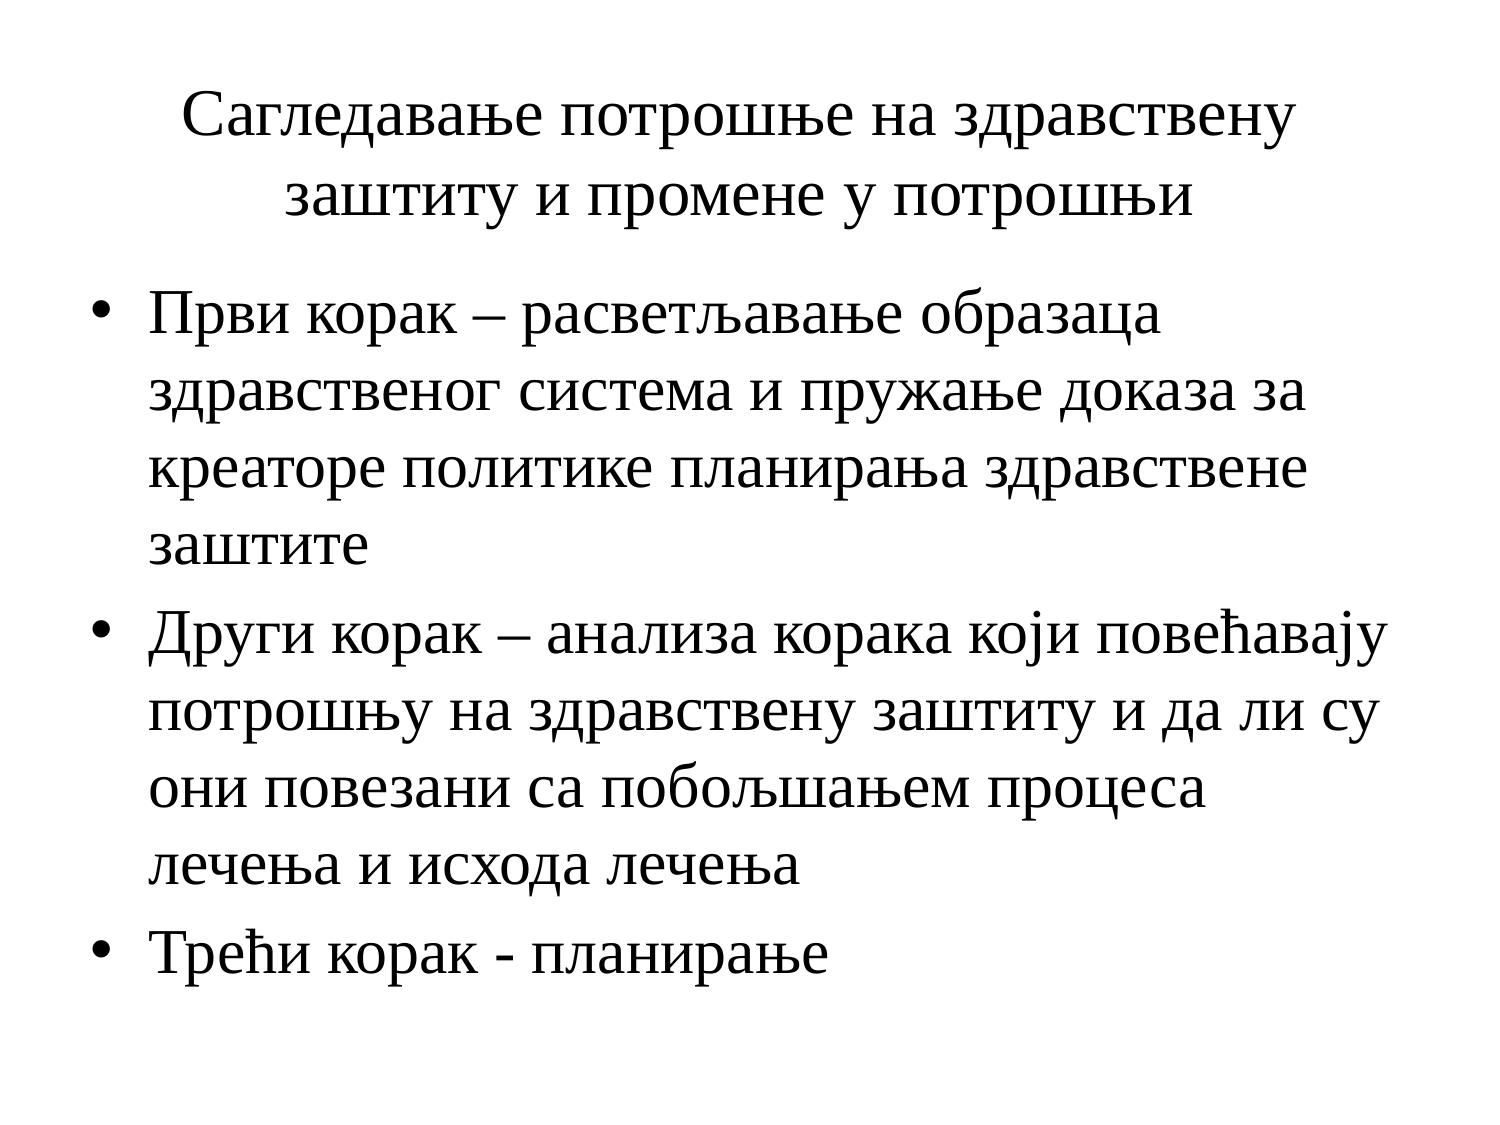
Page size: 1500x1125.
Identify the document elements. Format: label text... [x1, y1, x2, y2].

title Сагледавање потрошње на здравствену заштиту и промене у потрошњи [64, 54, 1415, 243]
list Први корак – расветљавање образаца здравственог система и пружање доказа за креаторе политике планирања здравствене заштите Други корак – анализа корака који повећавају потрошњу на здравствену заштиту и да ли су они повезани са побољшањем процеса лечења и исхода лечења Трећи корак - планирање [75, 262, 1425, 1005]
